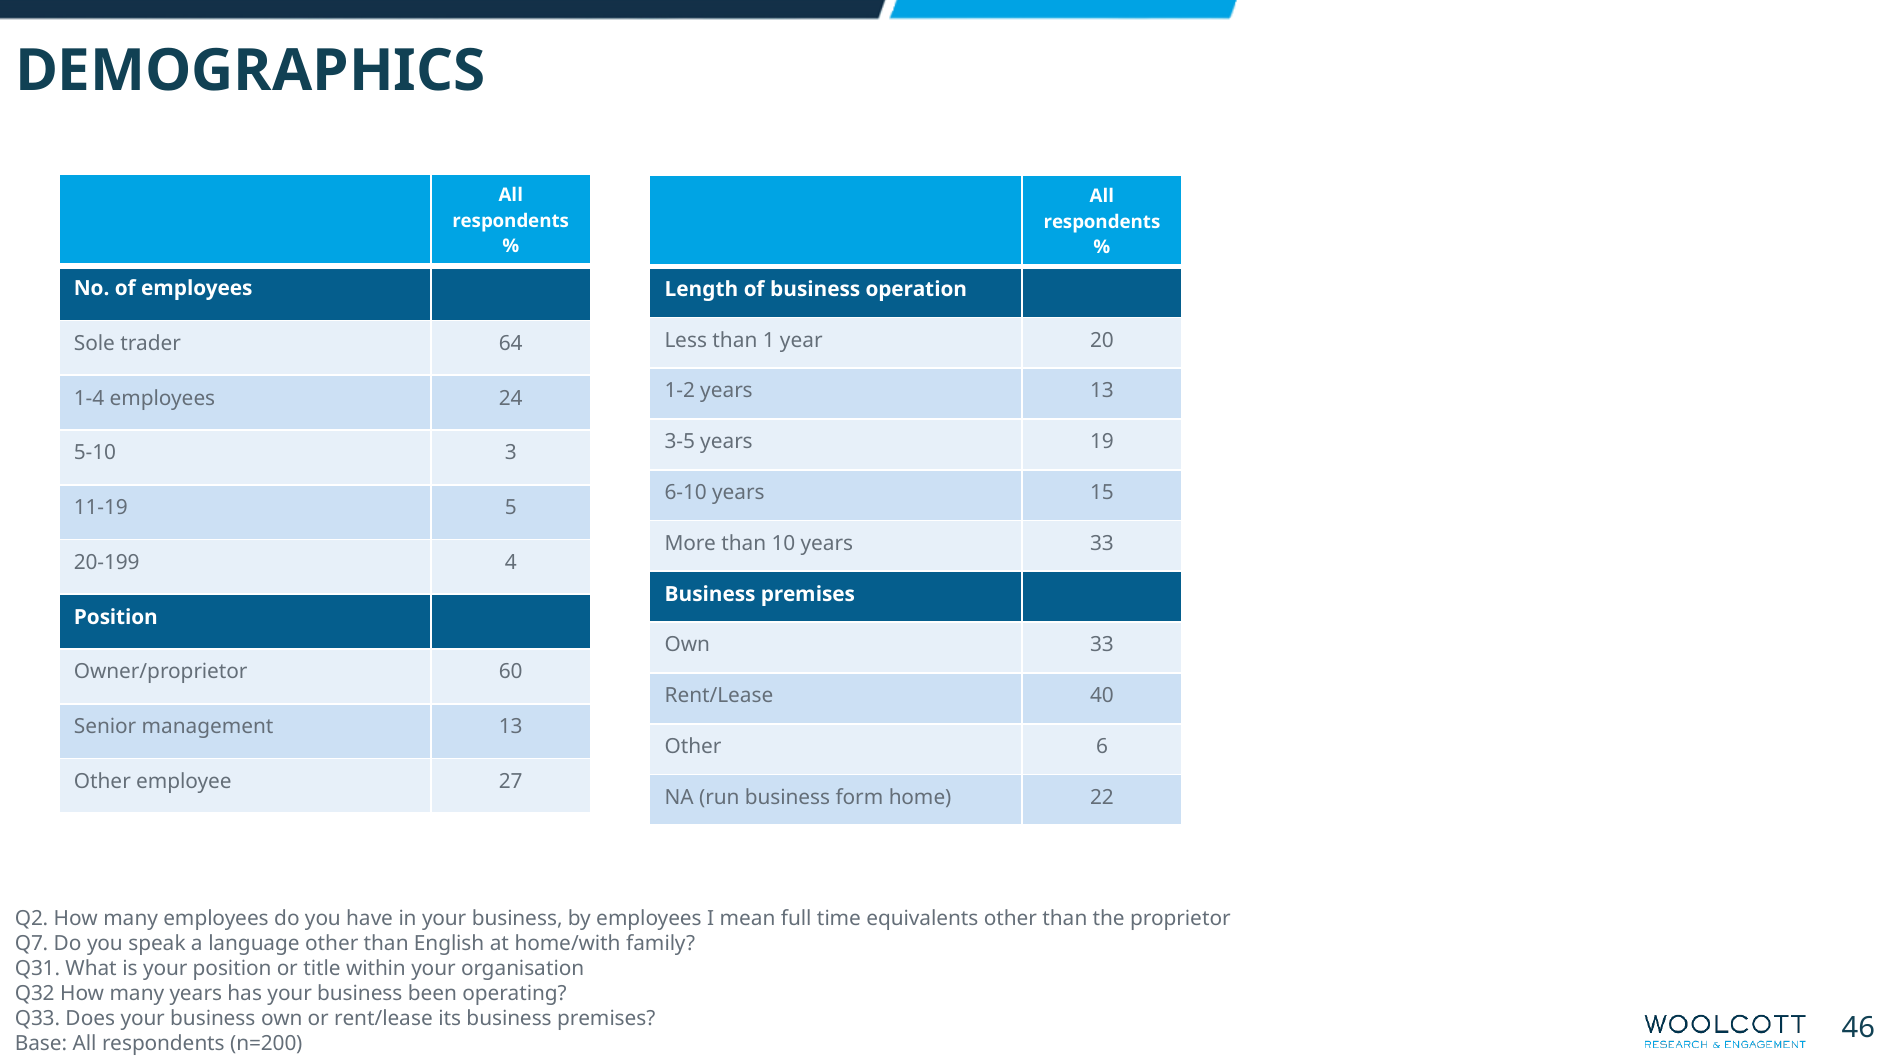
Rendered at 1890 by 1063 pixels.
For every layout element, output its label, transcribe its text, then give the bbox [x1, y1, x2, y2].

table_cell 6 [1023, 725, 1181, 774]
table_cell 3 [432, 431, 590, 484]
table_cell 1-4 employees [60, 376, 430, 429]
table_cell 13 [432, 705, 590, 758]
table_cell Length of business operation [650, 269, 1021, 317]
table_cell Less than 1 year [650, 318, 1021, 367]
table_cell [432, 595, 590, 648]
table_cell 6-10 years [650, 471, 1021, 520]
list DEMOGRAPHICS [0, 24, 1772, 142]
table_cell 5 [432, 486, 590, 539]
table_cell Own [650, 623, 1021, 672]
table_cell Senior management [60, 705, 430, 758]
table_cell [1023, 572, 1181, 621]
table_cell 40 [1023, 674, 1181, 723]
table_cell More than 10 years [650, 521, 1021, 570]
table_header [60, 175, 430, 263]
table_cell 24 [432, 376, 590, 429]
table_cell 3-5 years [650, 420, 1021, 469]
table_cell Other [650, 725, 1021, 774]
table_cell 27 [432, 759, 590, 812]
table_cell 22 [1023, 775, 1181, 824]
table_cell Business premises [650, 572, 1021, 621]
picture [0, 0, 1241, 20]
picture [1641, 1012, 1808, 1052]
table_cell 5-10 [60, 431, 430, 484]
table_cell NA (run business form home) [650, 775, 1021, 824]
text_box Q2. How many employees do you have in your business, by employees I mean full time equivalents other than the proprietor Q7. Do you speak a language other than English at home/with family? Q31. What is your position or title within your organisation Q32 How many years has your business been operating? Q33. Does your business own or rent/lease its business premises? Base: All respondents (n=200) [0, 897, 1418, 1016]
table_cell Other employee [60, 759, 430, 812]
table_cell Position [60, 595, 430, 648]
table_cell 19 [1023, 420, 1181, 469]
table_cell [432, 269, 590, 320]
table_header All respondents % [1023, 176, 1181, 264]
table_cell 33 [1023, 623, 1181, 672]
table_cell 1-2 years [650, 369, 1021, 418]
table_cell 20 [1023, 318, 1181, 367]
table_cell 13 [1023, 369, 1181, 418]
table_cell 64 [432, 321, 590, 374]
table_cell [1023, 269, 1181, 317]
table_cell 33 [1023, 521, 1181, 570]
table_cell 15 [1023, 471, 1181, 520]
table_cell Sole trader [60, 321, 430, 374]
table_cell 20-199 [60, 540, 430, 593]
table_cell 4 [432, 540, 590, 593]
table_cell Owner/proprietor [60, 650, 430, 703]
table_header [650, 176, 1021, 264]
table_cell Rent/Lease [650, 674, 1021, 723]
table_cell 60 [432, 650, 590, 703]
table_header All respondents % [432, 175, 590, 263]
table_cell 11-19 [60, 486, 430, 539]
table_cell No. of employees [60, 269, 430, 320]
